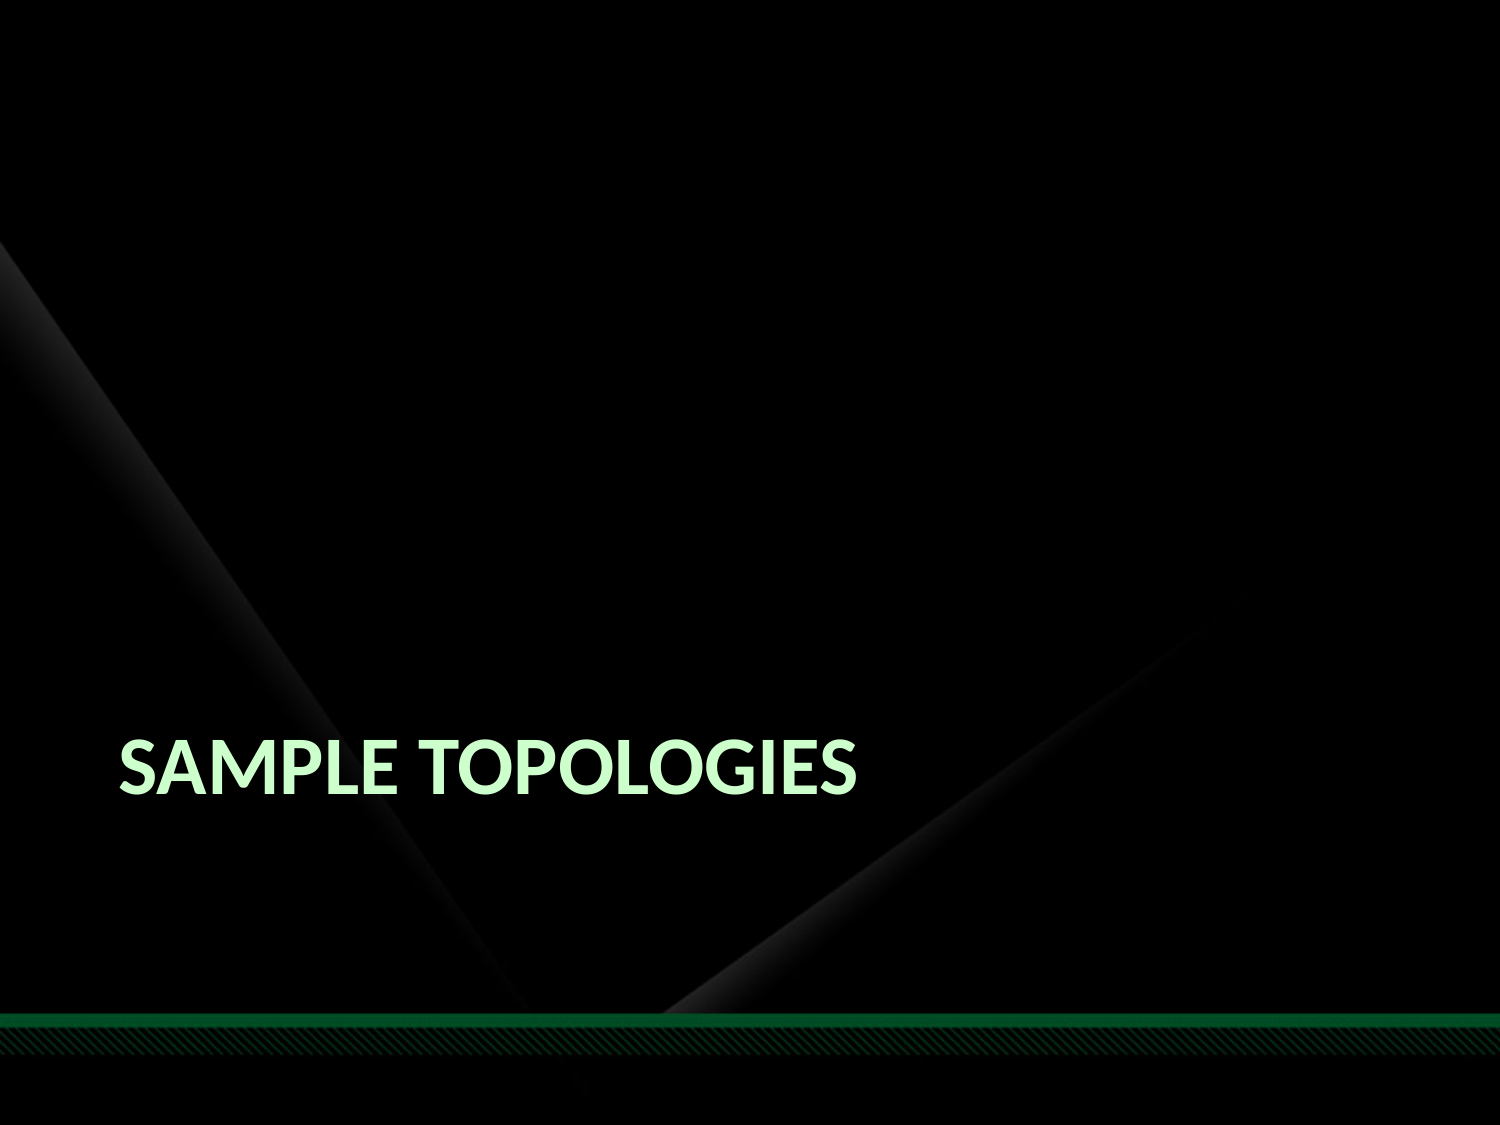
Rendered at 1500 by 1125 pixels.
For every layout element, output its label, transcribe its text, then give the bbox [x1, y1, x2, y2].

picture [0, 0, 1500, 1125]
title Sample topologies [118, 722, 1394, 814]
